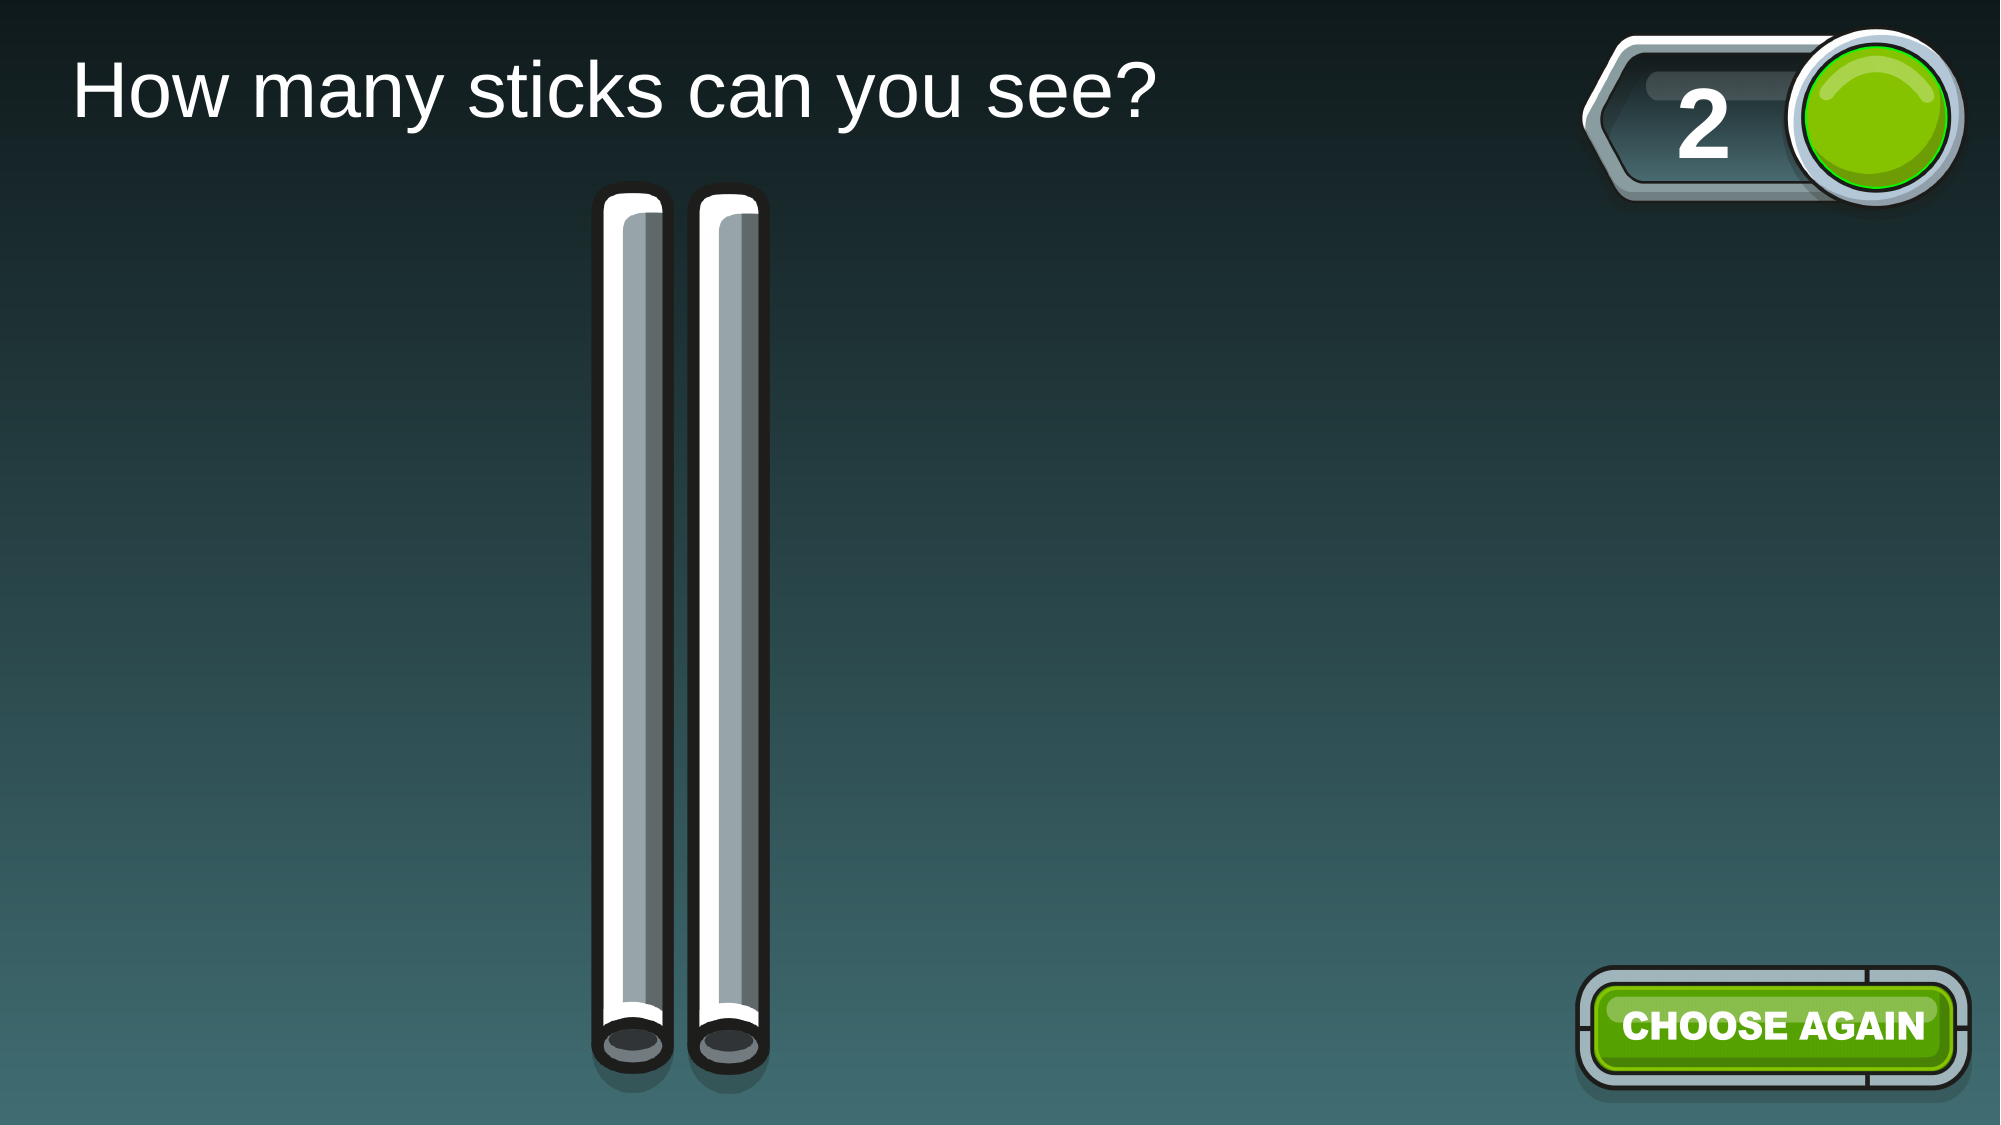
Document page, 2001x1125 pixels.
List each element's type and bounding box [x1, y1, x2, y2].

picture [1575, 965, 1972, 1104]
text_box [55, 30, 1252, 161]
picture [591, 181, 674, 1093]
picture [1575, 25, 1971, 221]
picture [686, 182, 770, 1094]
